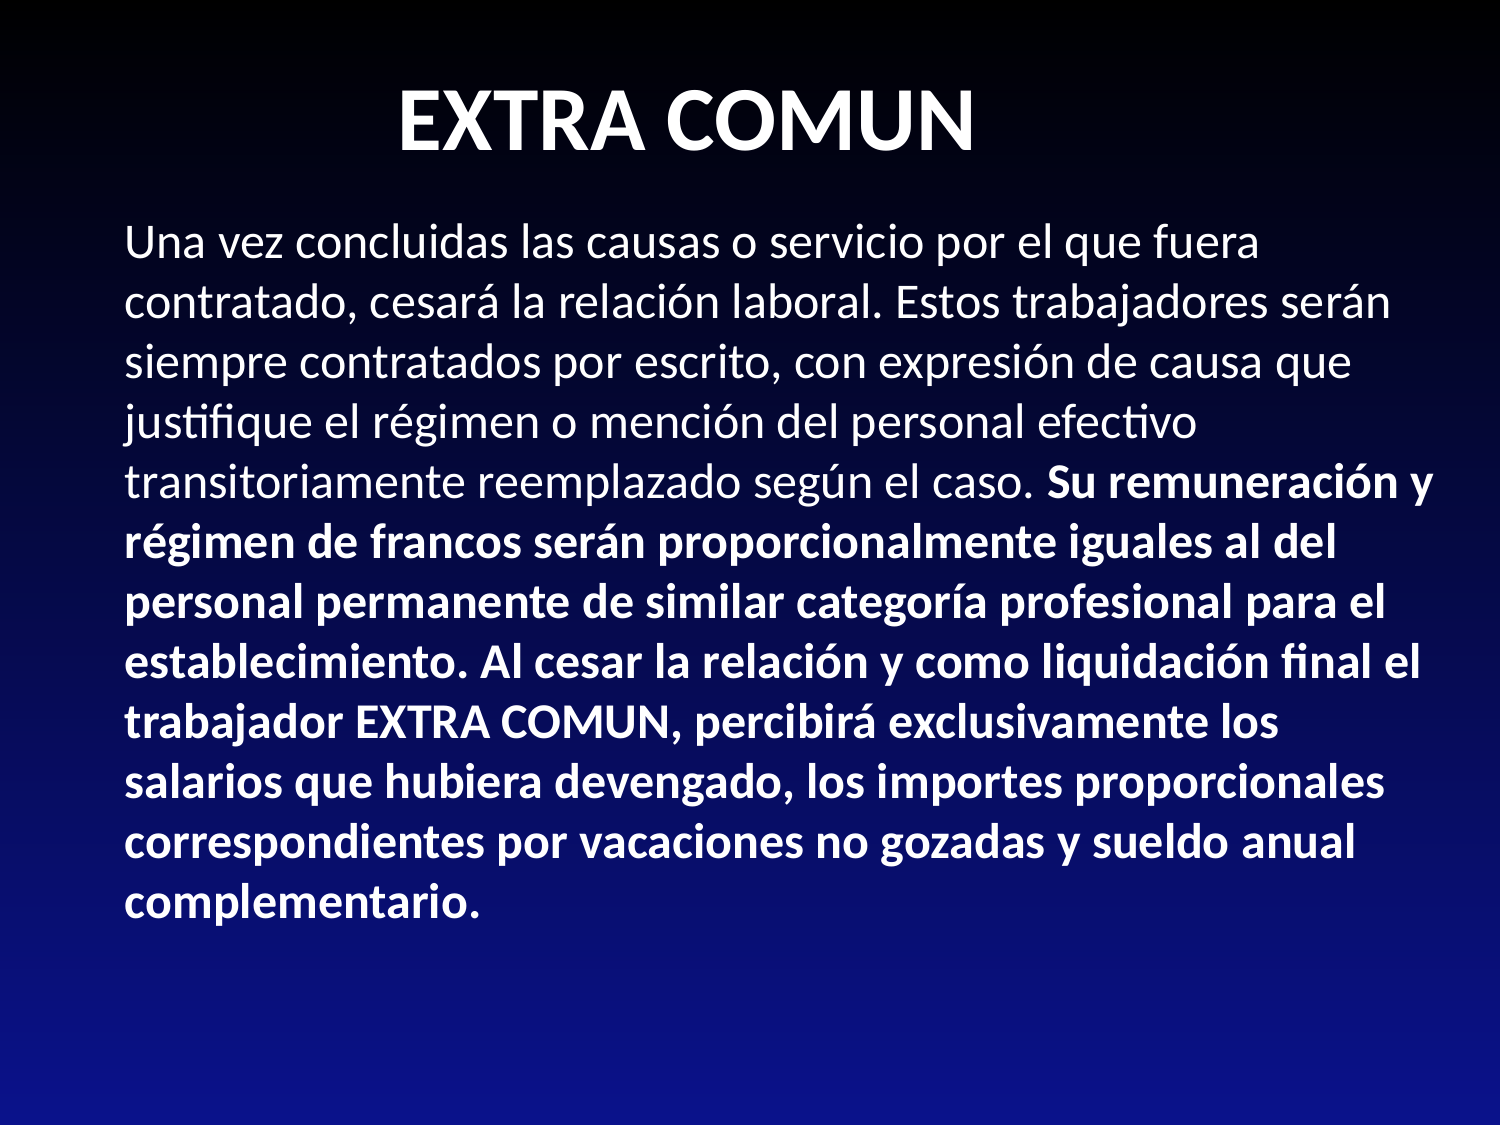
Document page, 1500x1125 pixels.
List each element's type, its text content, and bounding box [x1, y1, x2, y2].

list Una vez concluidas las causas o servicio por el que fuera contratado, cesará la relación laboral. Estos trabajadores serán siempre contratados por escrito, con expresión de causa que justifique el régimen o mención del personal efectivo transitoriamente reemplazado según el caso. Su remuneración y régimen de francos serán proporcionalmente iguales al del personal permanente de similar categoría profesional para el establecimiento. Al cesar la relación y como liquidación final el trabajador EXTRA COMUN, percibirá exclusivamente los salarios que hubiera devengado, los importes proporcionales correspondientes por vacaciones no gozadas y sueldo anual complementario. [124, 207, 1448, 951]
title EXTRA COMUN [0, 58, 1376, 213]
